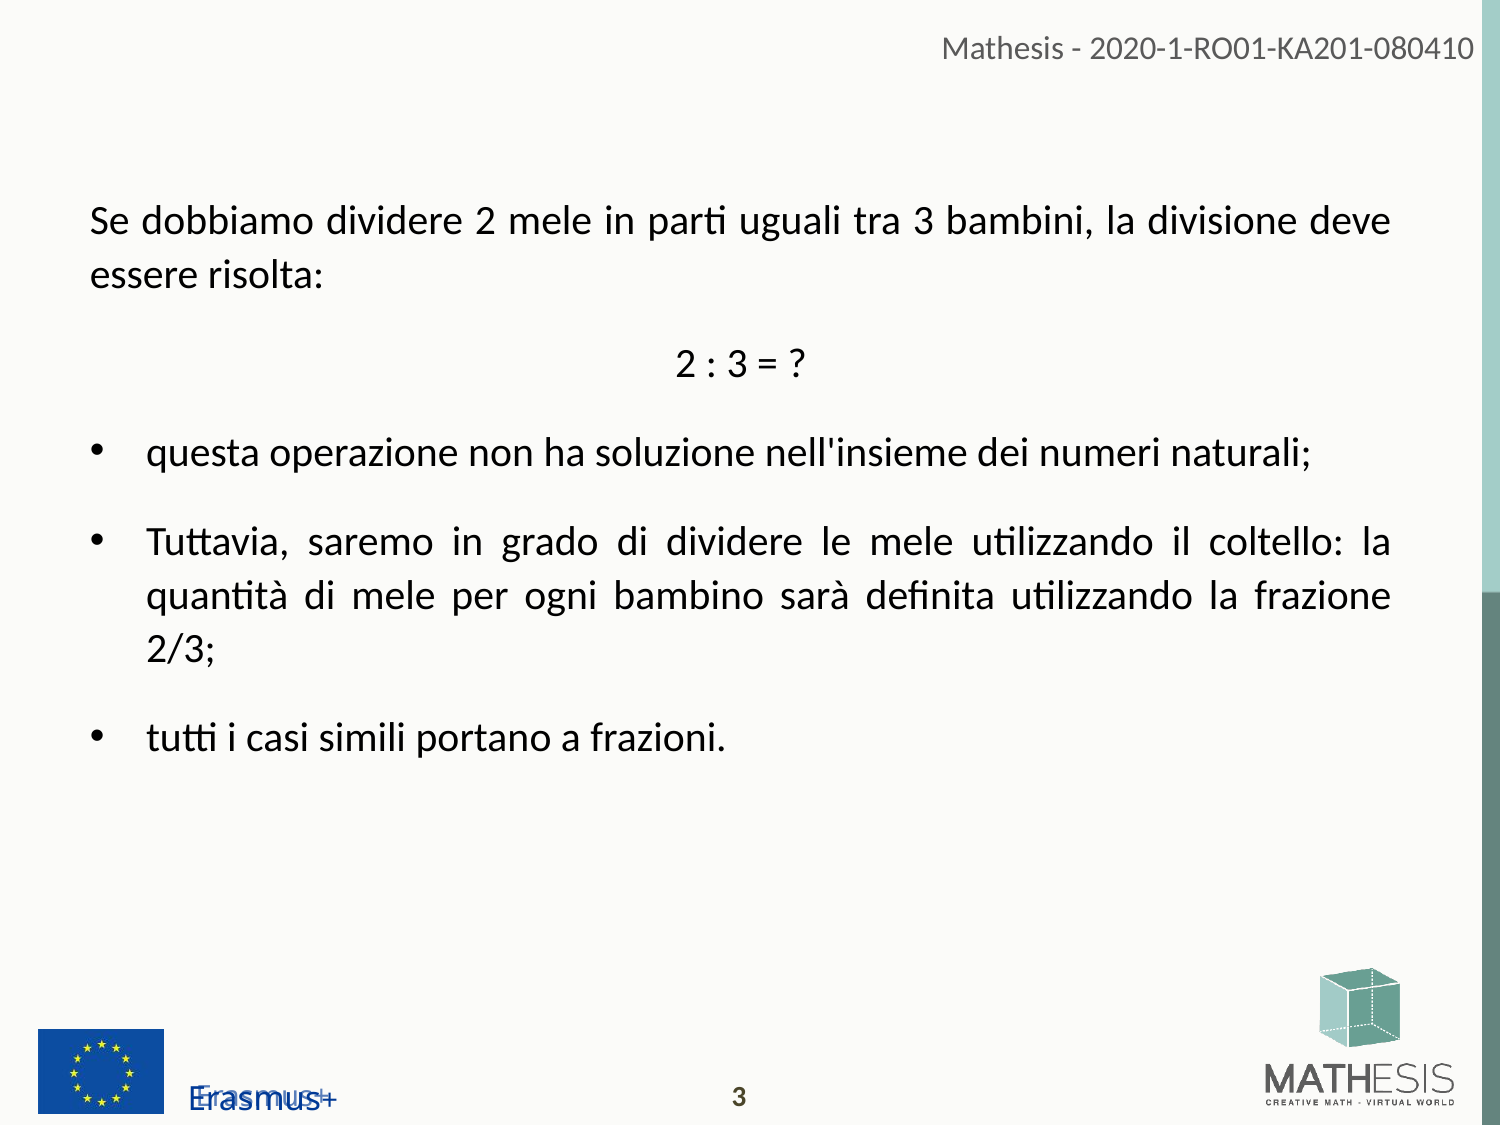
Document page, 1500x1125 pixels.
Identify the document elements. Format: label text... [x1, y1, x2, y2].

picture [38, 1029, 164, 1114]
list Se dobbiamo dividere 2 mele in parti uguali tra 3 bambini, la divisione deve essere risolta: 2 : 3 = ? questa operazione non ha soluzione nell'insieme dei numeri naturali; Tuttavia, saremo in grado di dividere le mele utilizzando il coltello: la quantità di mele per ogni bambino sarà definita utilizzando la frazione 2/3; tutti i casi simili portano a frazioni. [75, 182, 1425, 925]
